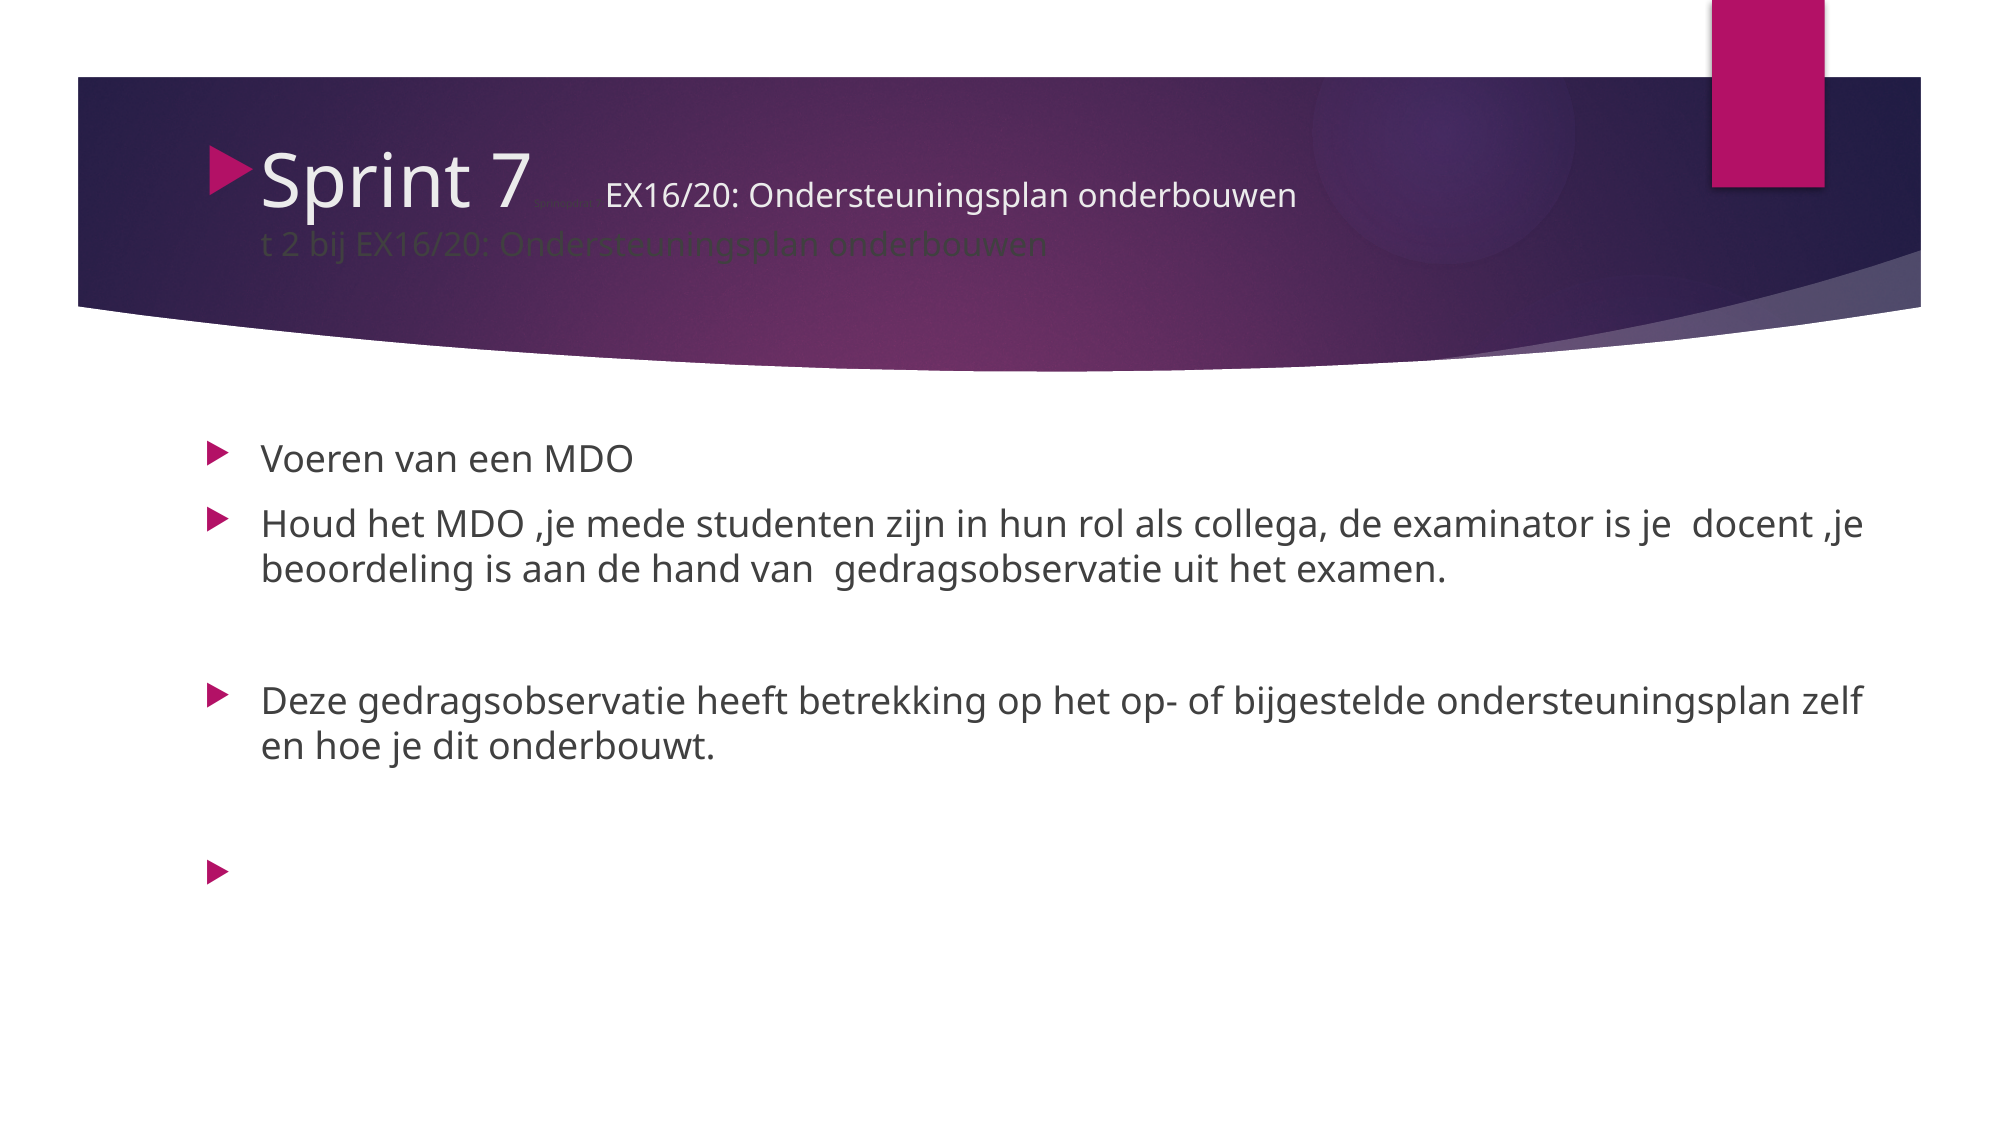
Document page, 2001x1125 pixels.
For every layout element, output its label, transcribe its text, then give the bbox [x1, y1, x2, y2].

title Sprint 7Sprinopdrat 7:EX16/20: Ondersteuningsplan onderbouwen t 2 bij EX16/20: Ondersteuningsplan onderbouwen [189, 159, 1627, 276]
list Voeren van een MDO Houd het MDO ,je mede studenten zijn in hun rol als collega, de examinator is je docent ,je beoordeling is aan de hand van gedragsobservatie uit het examen. Deze gedragsobservatie heeft betrekking op het op- of bijgestelde ondersteuningsplan zelf en hoe je dit onderbouwt. [189, 427, 1926, 1043]
